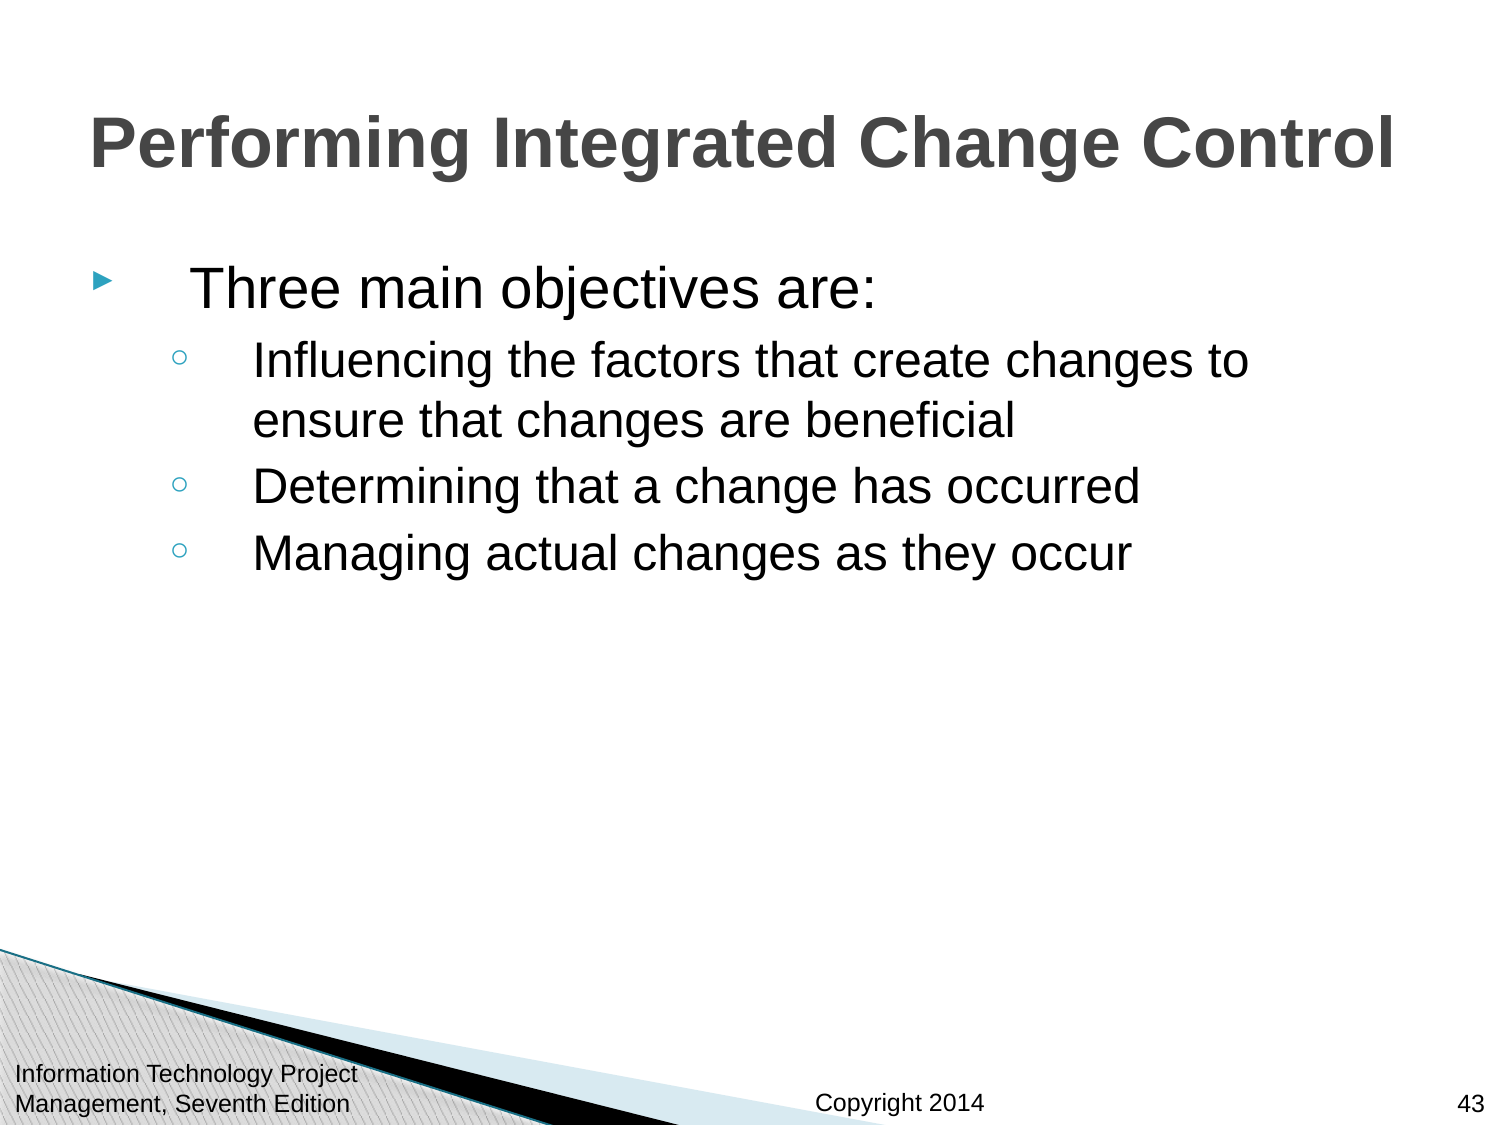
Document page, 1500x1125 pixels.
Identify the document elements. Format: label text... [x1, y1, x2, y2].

title Performing Integrated Change Control [75, 45, 1425, 233]
slide_number 43 [1412, 1065, 1500, 1125]
list Three main objectives are: Influencing the factors that create changes to ensure that changes are beneficial Determining that a change has occurred Managing actual changes as they occur [75, 243, 1425, 986]
footer Information Technology Project Management, Seventh Edition [0, 1065, 386, 1125]
